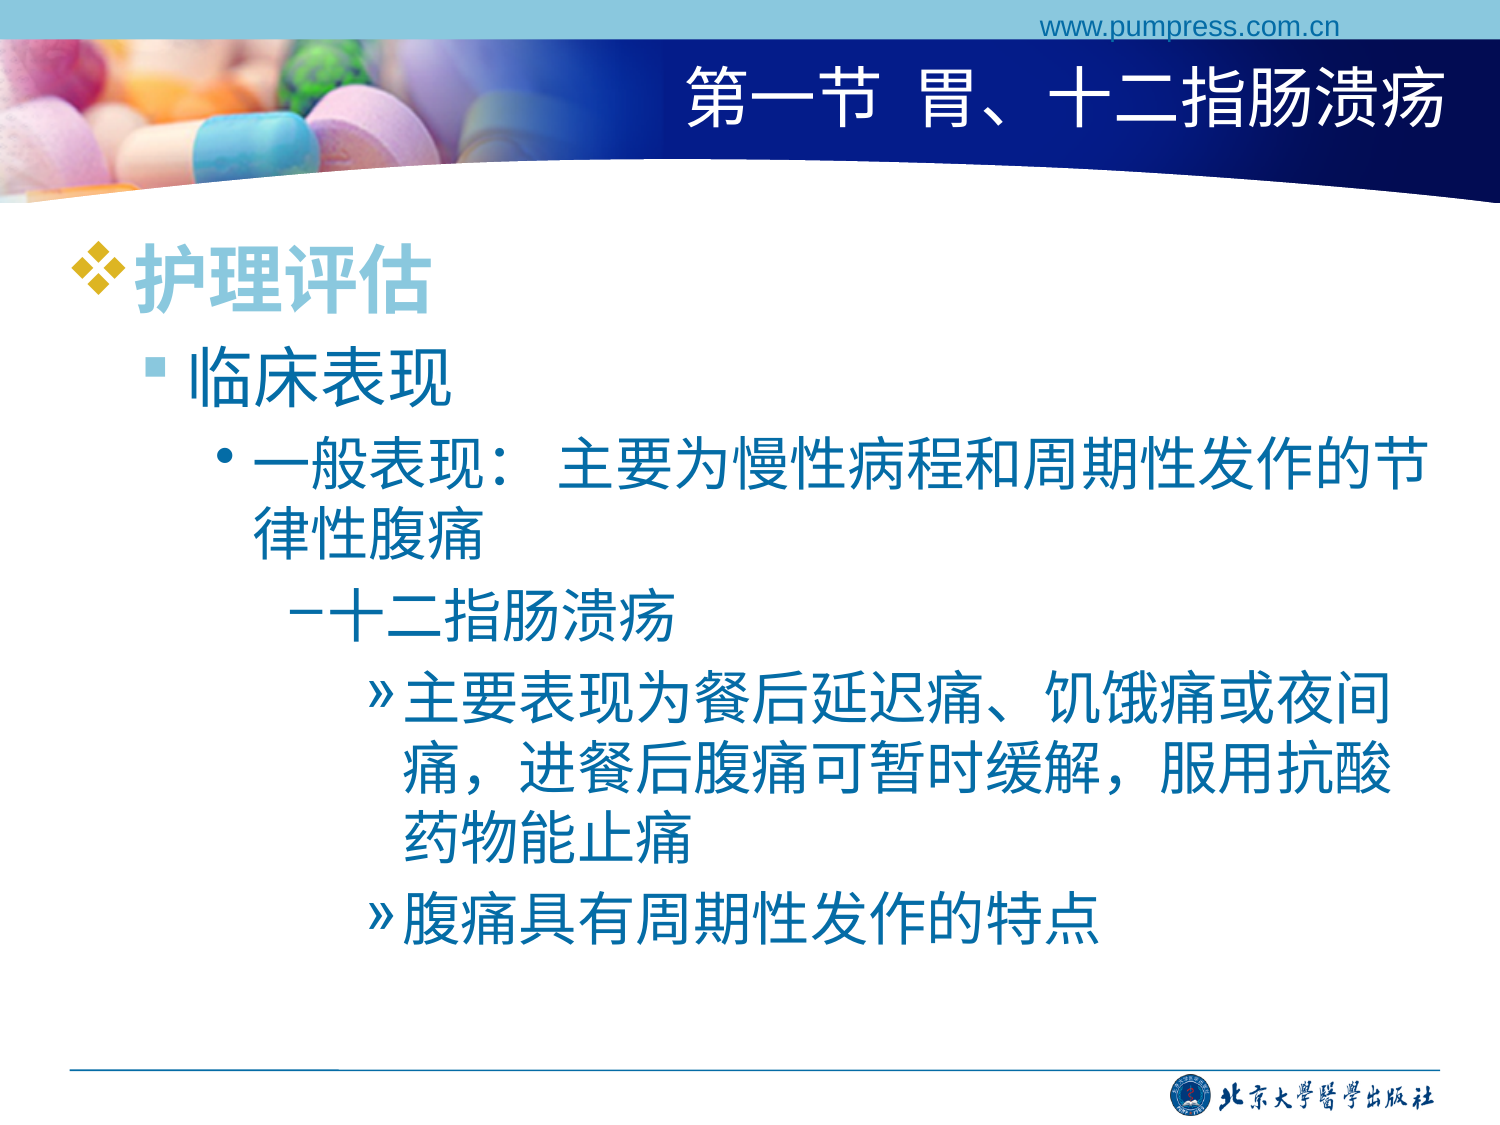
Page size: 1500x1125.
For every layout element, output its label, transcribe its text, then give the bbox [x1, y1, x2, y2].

list 护理评估 临床表现 一般表现： 主要为慢性病程和周期性发作的节律性腹痛 十二指肠溃疡 主要表现为餐后延迟痛、饥饿痛或夜间痛，进餐后腹痛可暂时缓解，服用抗酸药物能止痛 腹痛具有周期性发作的特点 [49, 224, 1463, 1026]
slide_number www.pumpress.com.cn [1025, 0, 1463, 38]
picture [1170, 1074, 1436, 1118]
picture [0, 40, 1500, 203]
title 第一节 胃、十二指肠溃疡 [137, 49, 1463, 143]
